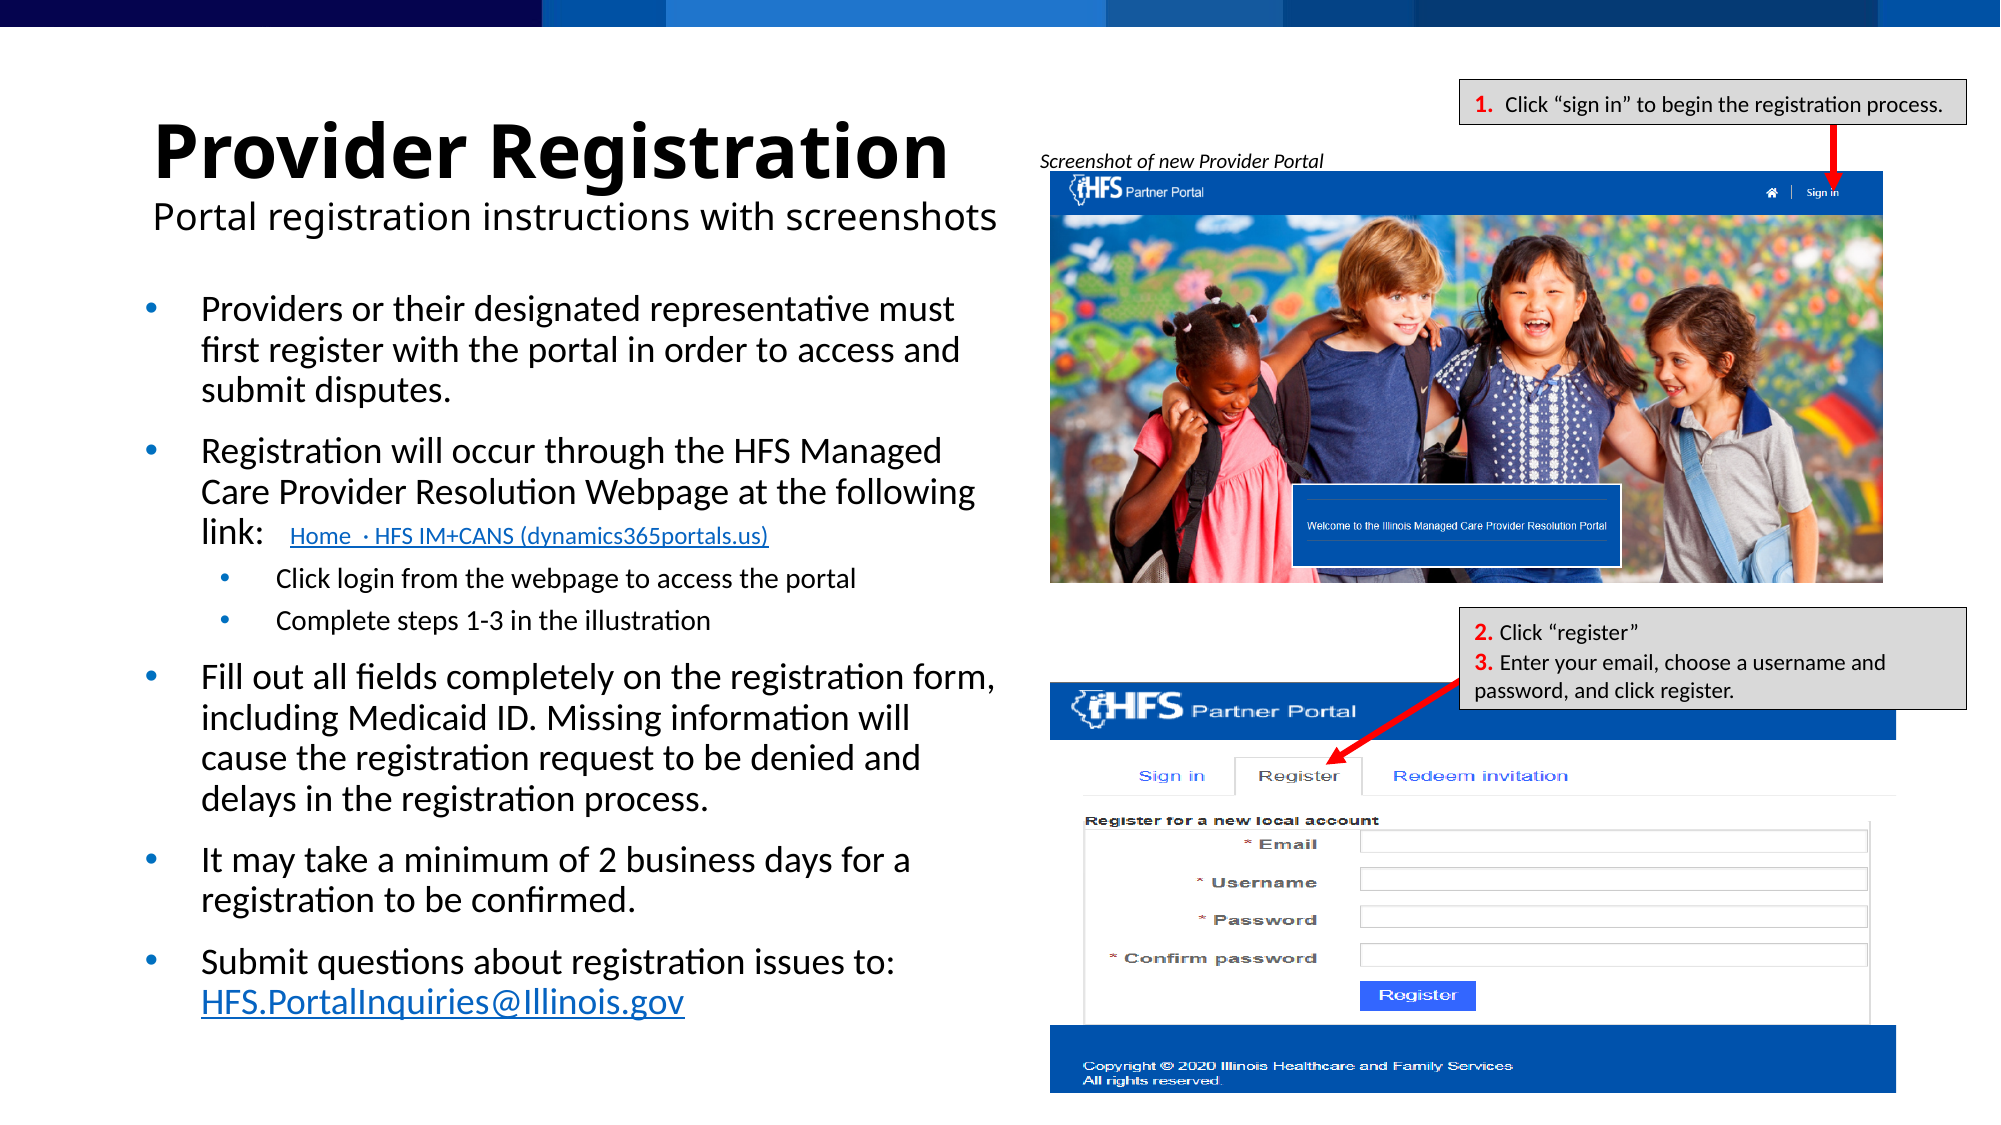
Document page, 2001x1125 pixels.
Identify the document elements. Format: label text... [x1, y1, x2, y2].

text_box 1. Click “sign in” to begin the registration process. [1459, 79, 1967, 125]
title Provider Registration Portal registration instructions with screenshots [137, 59, 1863, 278]
list Providers or their designated representative must first register with the portal in order to access and submit disputes. Registration will occur through the HFS Managed Care Provider Resolution Webpage at the following link: Home · HFS IM+CANS (dynamics365portals.us) Click login from the webpage to access the portal Complete steps 1-3 in the illustration Fill out all fields completely on the registration form, including Medicaid ID. Missing information will cause the registration request to be denied and delays in the registration process. It may take a minimum of 2 business days for a registration to be confirmed. Submit questions about registration issues to: HFS.PortalInquiries@Illinois.gov [129, 281, 1014, 1034]
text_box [1325, 679, 1463, 765]
picture [1050, 682, 1897, 1093]
text_box 2. Click “register” 3. Enter your email, choose a username and password, and click register. [1459, 607, 1967, 710]
picture [1050, 171, 1883, 583]
text_box Screenshot of new Provider Portal [1025, 140, 1505, 181]
text_box [0, 0, 2000, 27]
